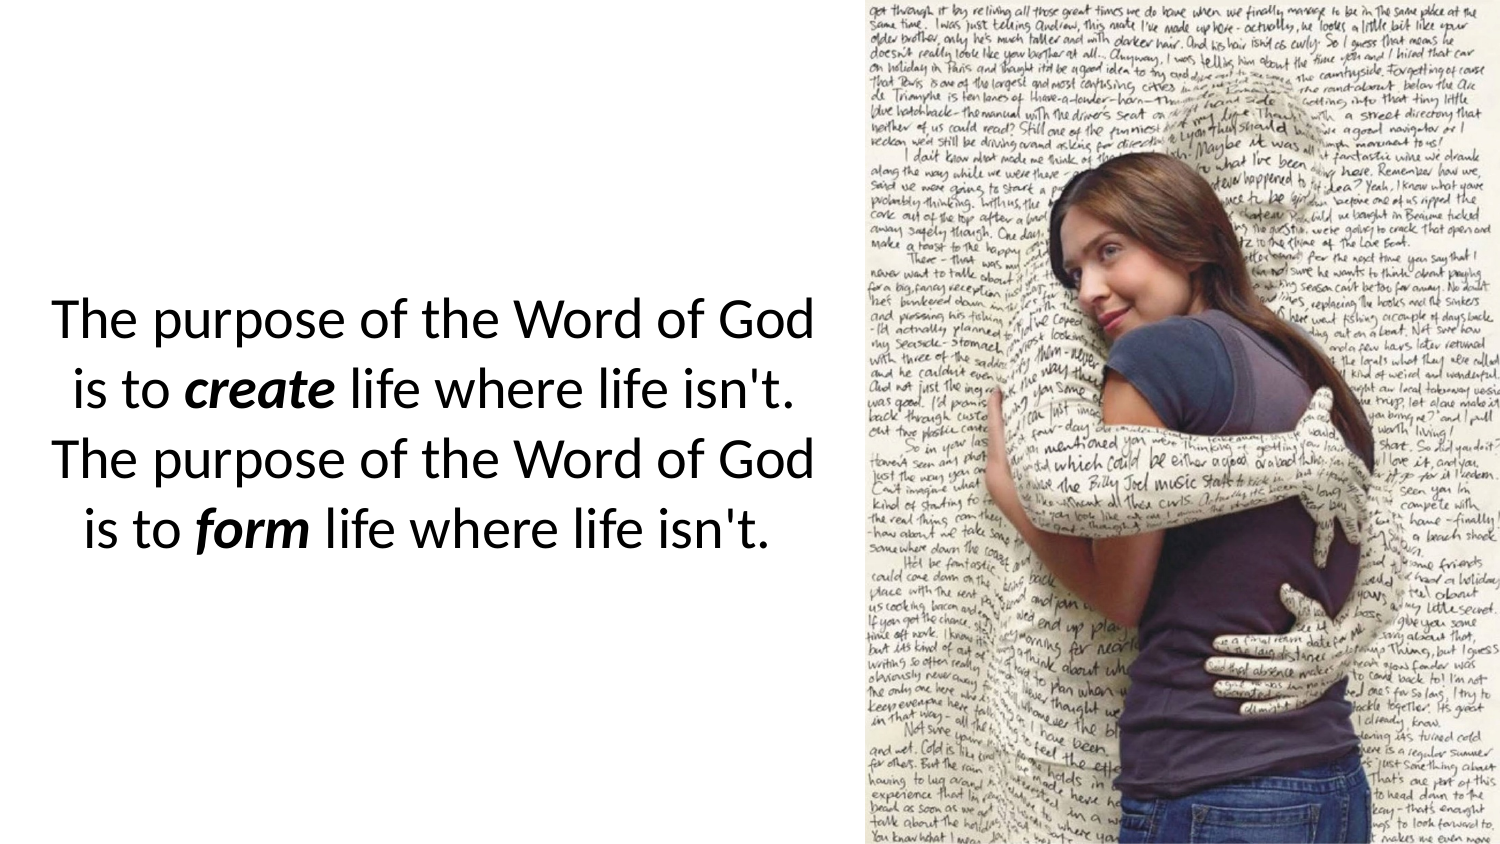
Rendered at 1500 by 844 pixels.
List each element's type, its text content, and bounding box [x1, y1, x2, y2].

picture [864, 0, 1500, 844]
text_box The purpose of the Word of God is to create life where life isn't. The purpose of the Word of God is to form life where life isn't. [11, 272, 857, 568]
